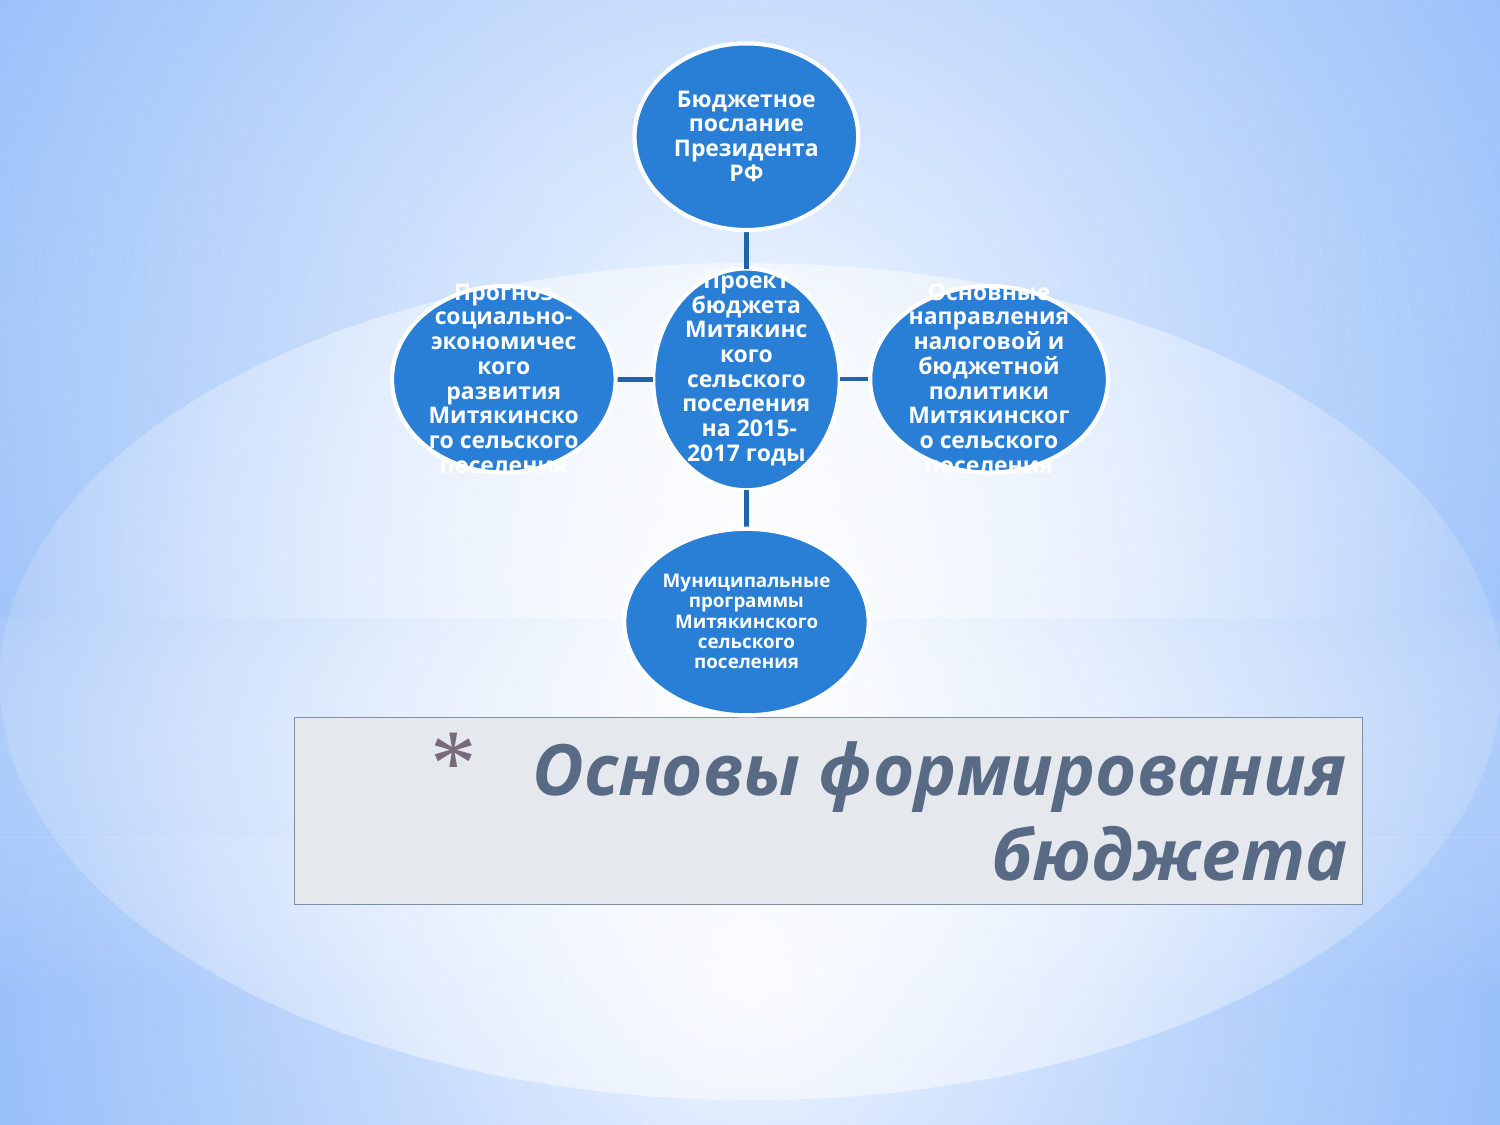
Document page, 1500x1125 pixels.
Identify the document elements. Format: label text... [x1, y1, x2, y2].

title Основы формирования бюджета [294, 725, 1363, 905]
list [74, 42, 1426, 717]
